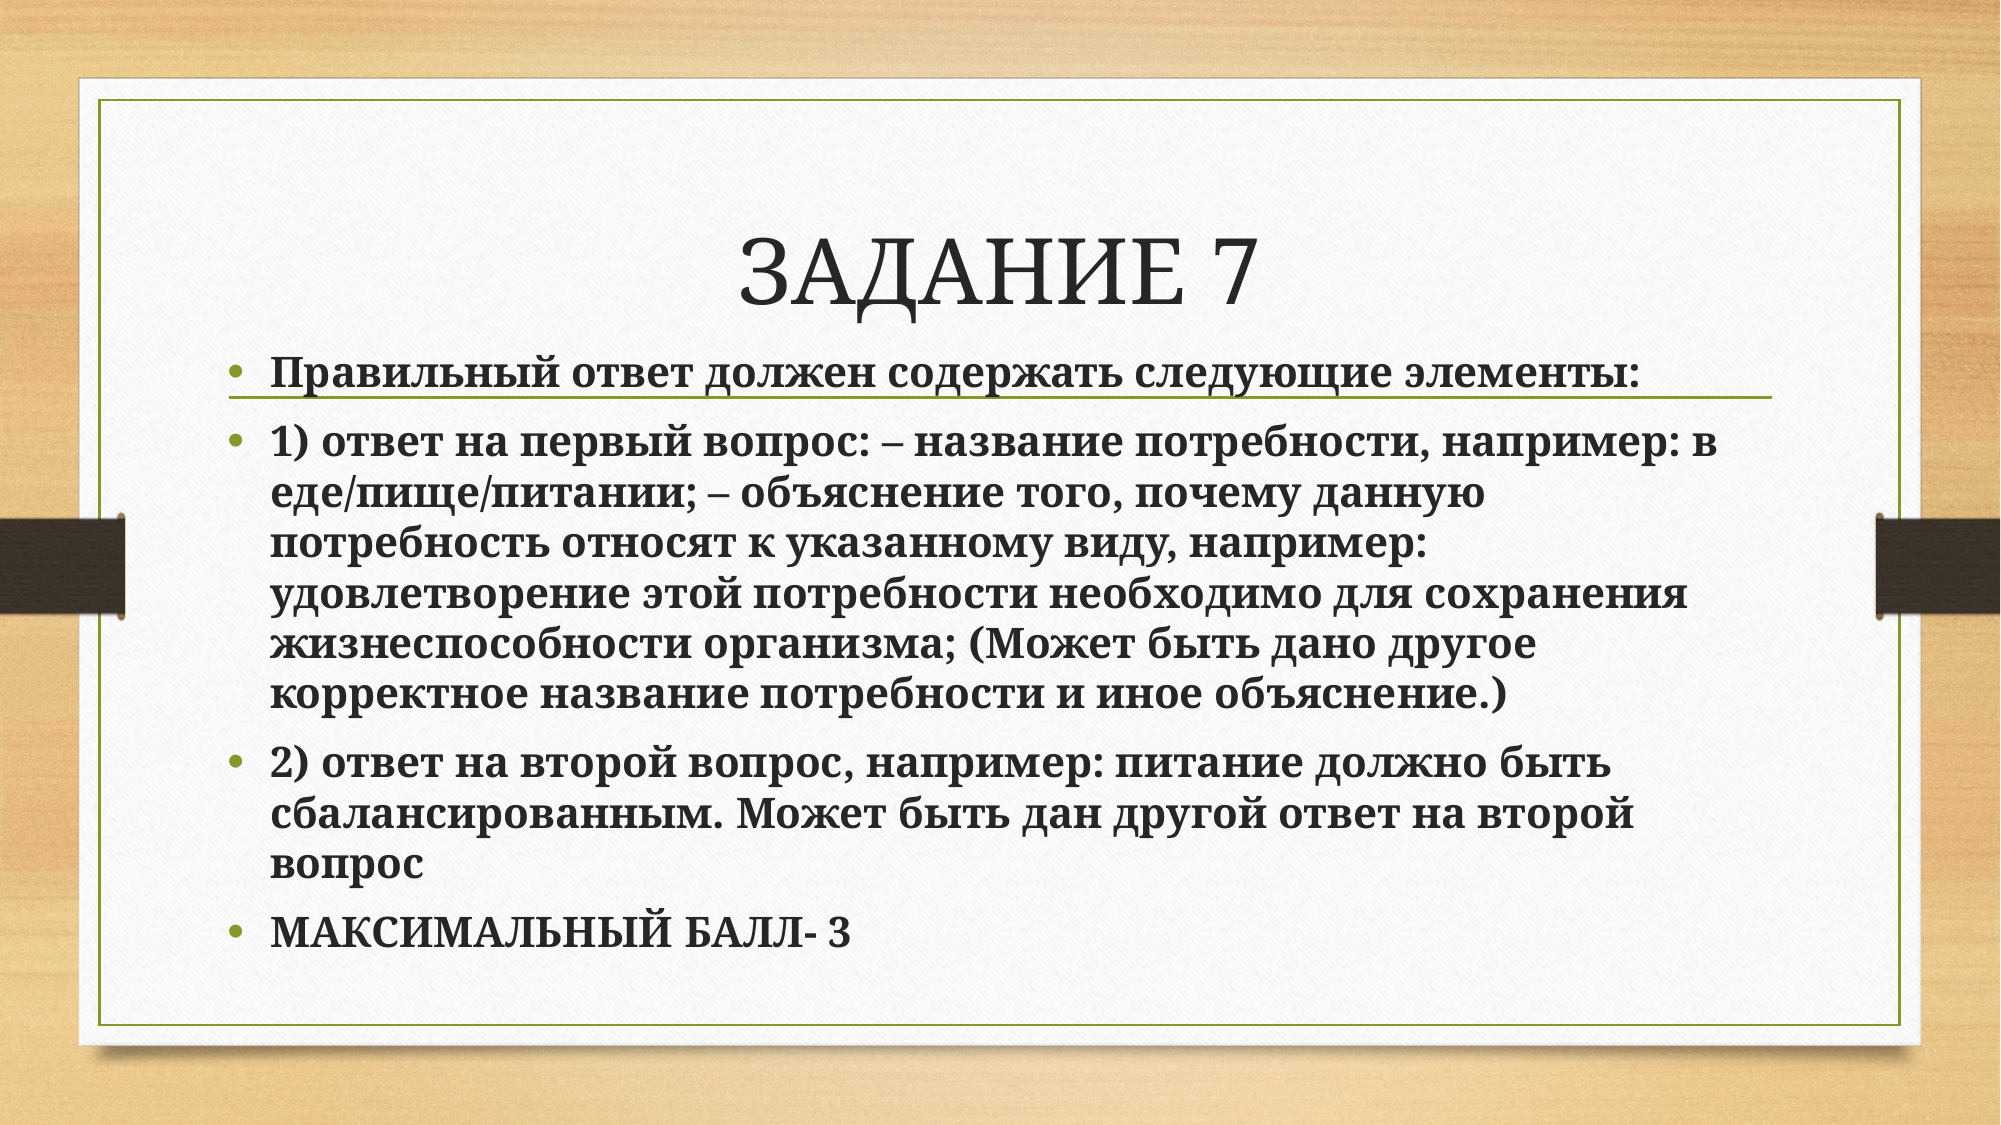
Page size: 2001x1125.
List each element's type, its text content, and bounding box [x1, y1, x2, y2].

list Правильный ответ должен содержать следующие элементы: 1) ответ на первый вопрос: – название потребности, например: в еде/пище/питании; – объяснение того, почему данную потребность относят к указанному виду, например: удовлетворение этой потребности необходимо для сохранения жизнеспособности организма; (Может быть дано другое корректное название потребности и иное объяснение.) 2) ответ на второй вопрос, например: питание должно быть сбалансированным. Может быть дан другой ответ на второй вопрос МАКСИМАЛЬНЫЙ БАЛЛ- 3 [212, 338, 1788, 964]
picture [0, 0, 2001, 1125]
title ЗАДАНИЕ 7 [212, 161, 1788, 338]
